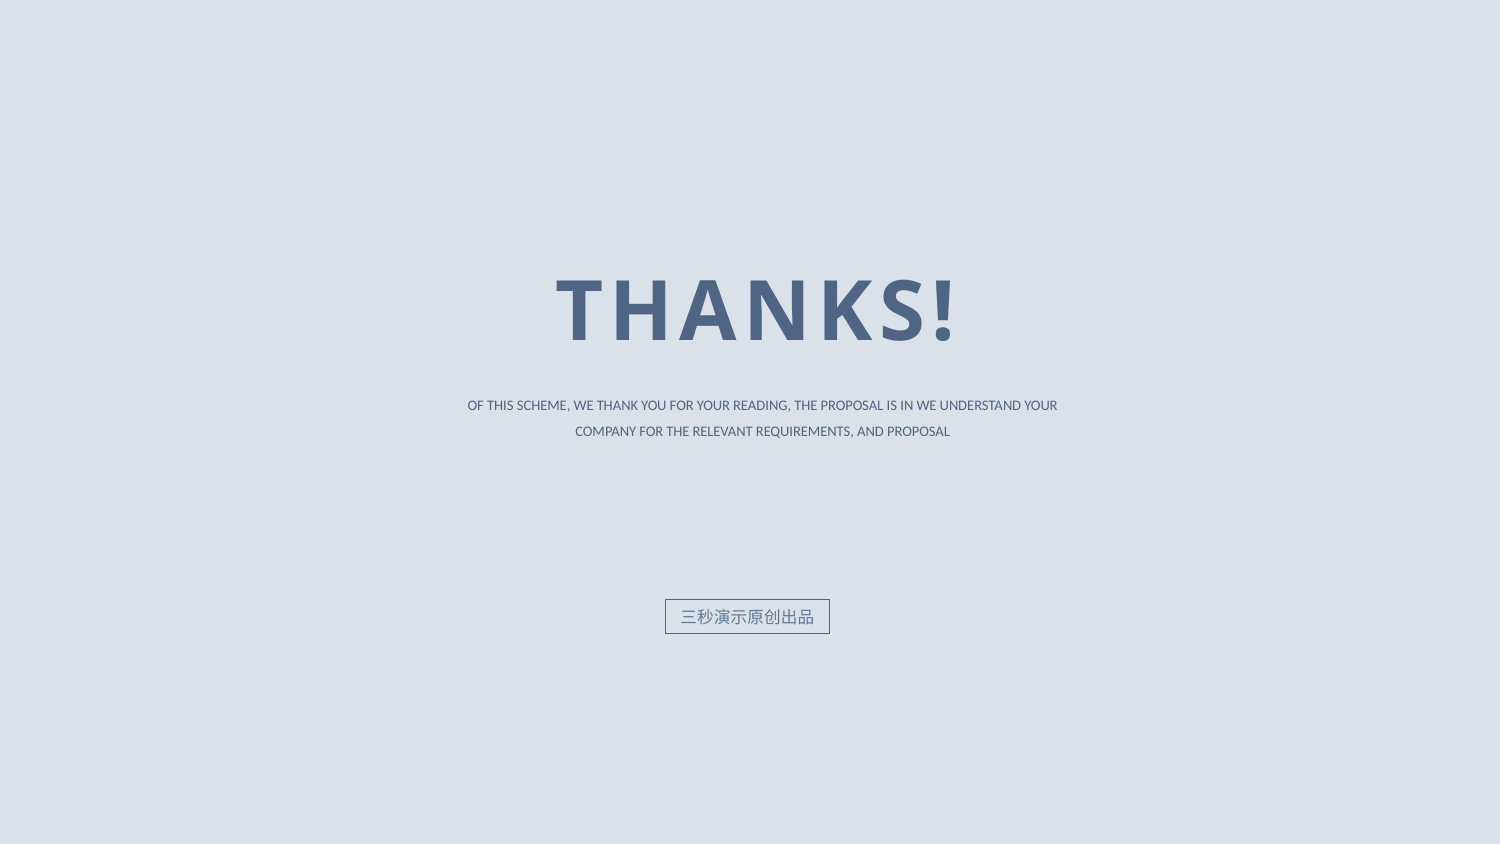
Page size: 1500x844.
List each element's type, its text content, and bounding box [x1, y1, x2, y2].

text_box 三秒演示原创出品 [665, 599, 830, 634]
text_box THANKS! [540, 249, 970, 365]
text_box OF THIS SCHEME, WE THANK YOU FOR YOUR READING, THE PROPOSAL IS IN WE UNDERSTAND YOUR COMPANY FOR THE RELEVANT REQUIREMENTS, AND PROPOSAL [444, 379, 1081, 447]
